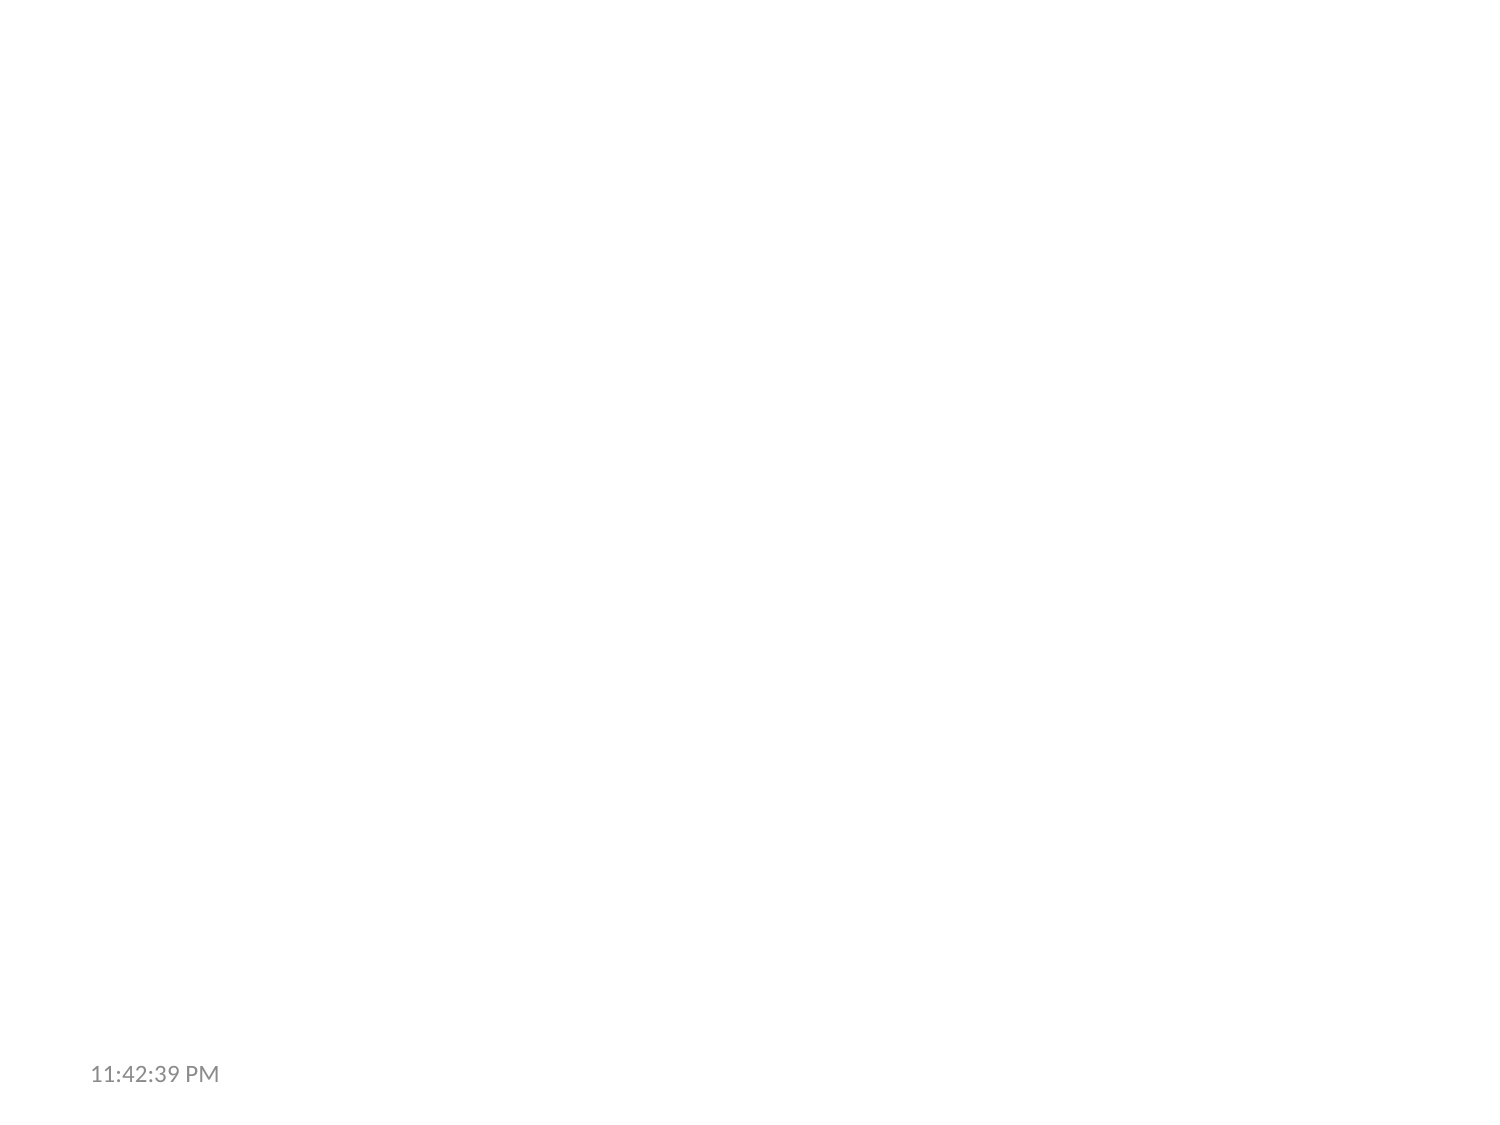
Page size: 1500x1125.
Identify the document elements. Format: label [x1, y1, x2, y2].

slide_number [75, 1042, 425, 1103]
